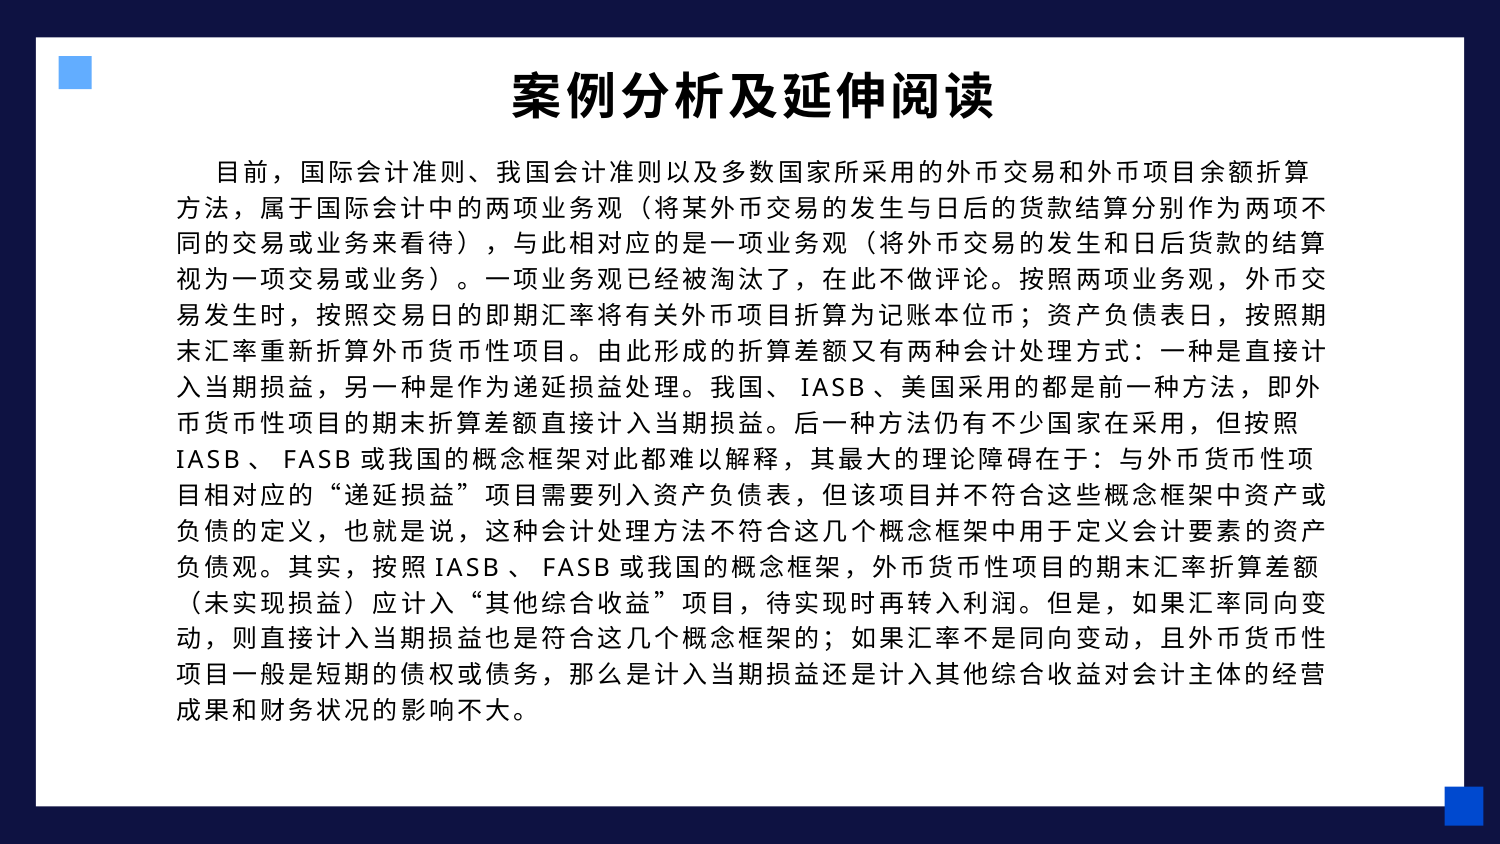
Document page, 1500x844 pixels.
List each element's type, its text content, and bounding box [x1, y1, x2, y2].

title 案例分析及延伸阅读 [159, 43, 1344, 133]
list 目前，国际会计准则、我国会计准则以及多数国家所采用的外币交易和外币项目余额折算方法，属于国际会计中的两项业务观（将某外币交易的发生与日后的货款结算分别作为两项不同的交易或业务来看待），与此相对应的是一项业务观（将外币交易的发生和日后货款的结算视为一项交易或业务）。一项业务观已经被淘汰了，在此不做评论。按照两项业务观，外币交易发生时，按照交易日的即期汇率将有关外币项目折算为记账本位币；资产负债表日，按照期末汇率重新折算外币货币性项目。由此形成的折算差额又有两种会计处理方式：一种是直接计入当期损益，另一种是作为递延损益处理。我国、IASB、美国采用的都是前一种方法，即外币货币性项目的期末折算差额直接计入当期损益。后一种方法仍有不少国家在采用，但按照IASB、FASB或我国的概念框架对此都难以解释，其最大的理论障碍在于：与外币货币性项目相对应的“递延损益”项目需要列入资产负债表，但该项目并不符合这些概念框架中资产或负债的定义，也就是说，这种会计处理方法不符合这几个概念框架中用于定义会计要素的资产负债观。其实，按照IASB、FASB或我国的概念框架，外币货币性项目的期末汇率折算差额（未实现损益）应计入“其他综合收益”项目，待实现时再转入利润。但是，如果汇率同向变动，则直接计入当期损益也是符合这几个概念框架的；如果汇率不是同向变动，且外币货币性项目一般是短期的债权或债务，那么是计入当期损益还是计入其他综合收益对会计主体的经营成果和财务状况的影响不大。 [159, 150, 1344, 729]
